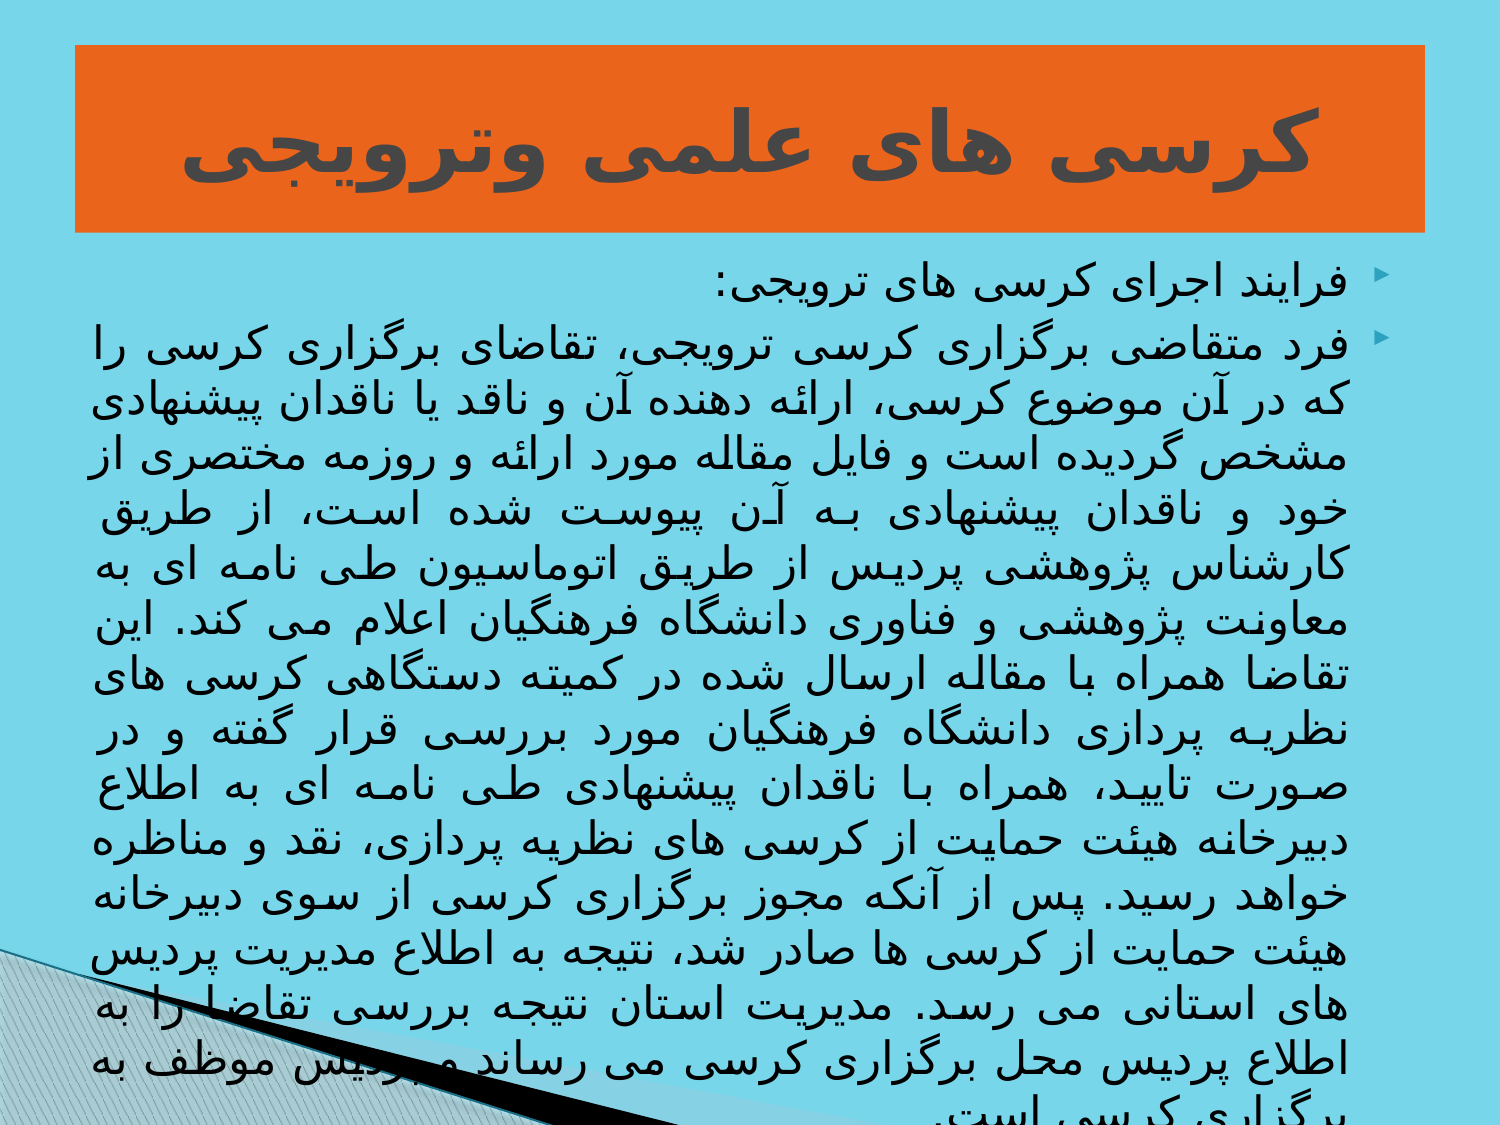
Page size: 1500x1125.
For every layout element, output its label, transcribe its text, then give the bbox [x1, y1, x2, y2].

list فرایند اجرای کرسی های ترویجی: فرد متقاضی برگزاری کرسی ترویجی، تقاضای برگزاری کرسی را که در آن موضوع کرسی، ارائه دهنده آن و ناقد یا ناقدان پیشنهادی مشخص گردیده است و فایل مقاله مورد ارائه و روزمه مختصری از خود و ناقدان پیشنهادی به آن پیوست شده است، از طریق کارشناس پژوهشی پردیس از طریق اتوماسیون طی نامه ای به معاونت پژوهشی و فناوری دانشگاه فرهنگیان اعلام می کند. این تقاضا همراه با مقاله ارسال شده در کمیته دستگاهی کرسی های نظریه پردازی دانشگاه فرهنگیان مورد بررسی قرار گفته و در صورت تایید، همراه با ناقدان پیشنهادی طی نامه ای به اطلاع دبیرخانه هیئت حمایت از کرسی های نظریه پردازی، نقد و مناظره خواهد رسید. پس از آنکه مجوز برگزاری کرسی از سوی دبیرخانه هیئت حمایت از کرسی ها صادر شد، نتیجه به اطلاع مدیریت پردیس های استانی می رسد. مدیریت استان نتیجه بررسی تقاضا را به اطلاع پردیس محل برگزاری کرسی می رساند و پردیس موظف به برگزاری کرسی است. [75, 243, 1425, 986]
title کرسی های علمی وترویجی [75, 45, 1425, 233]
